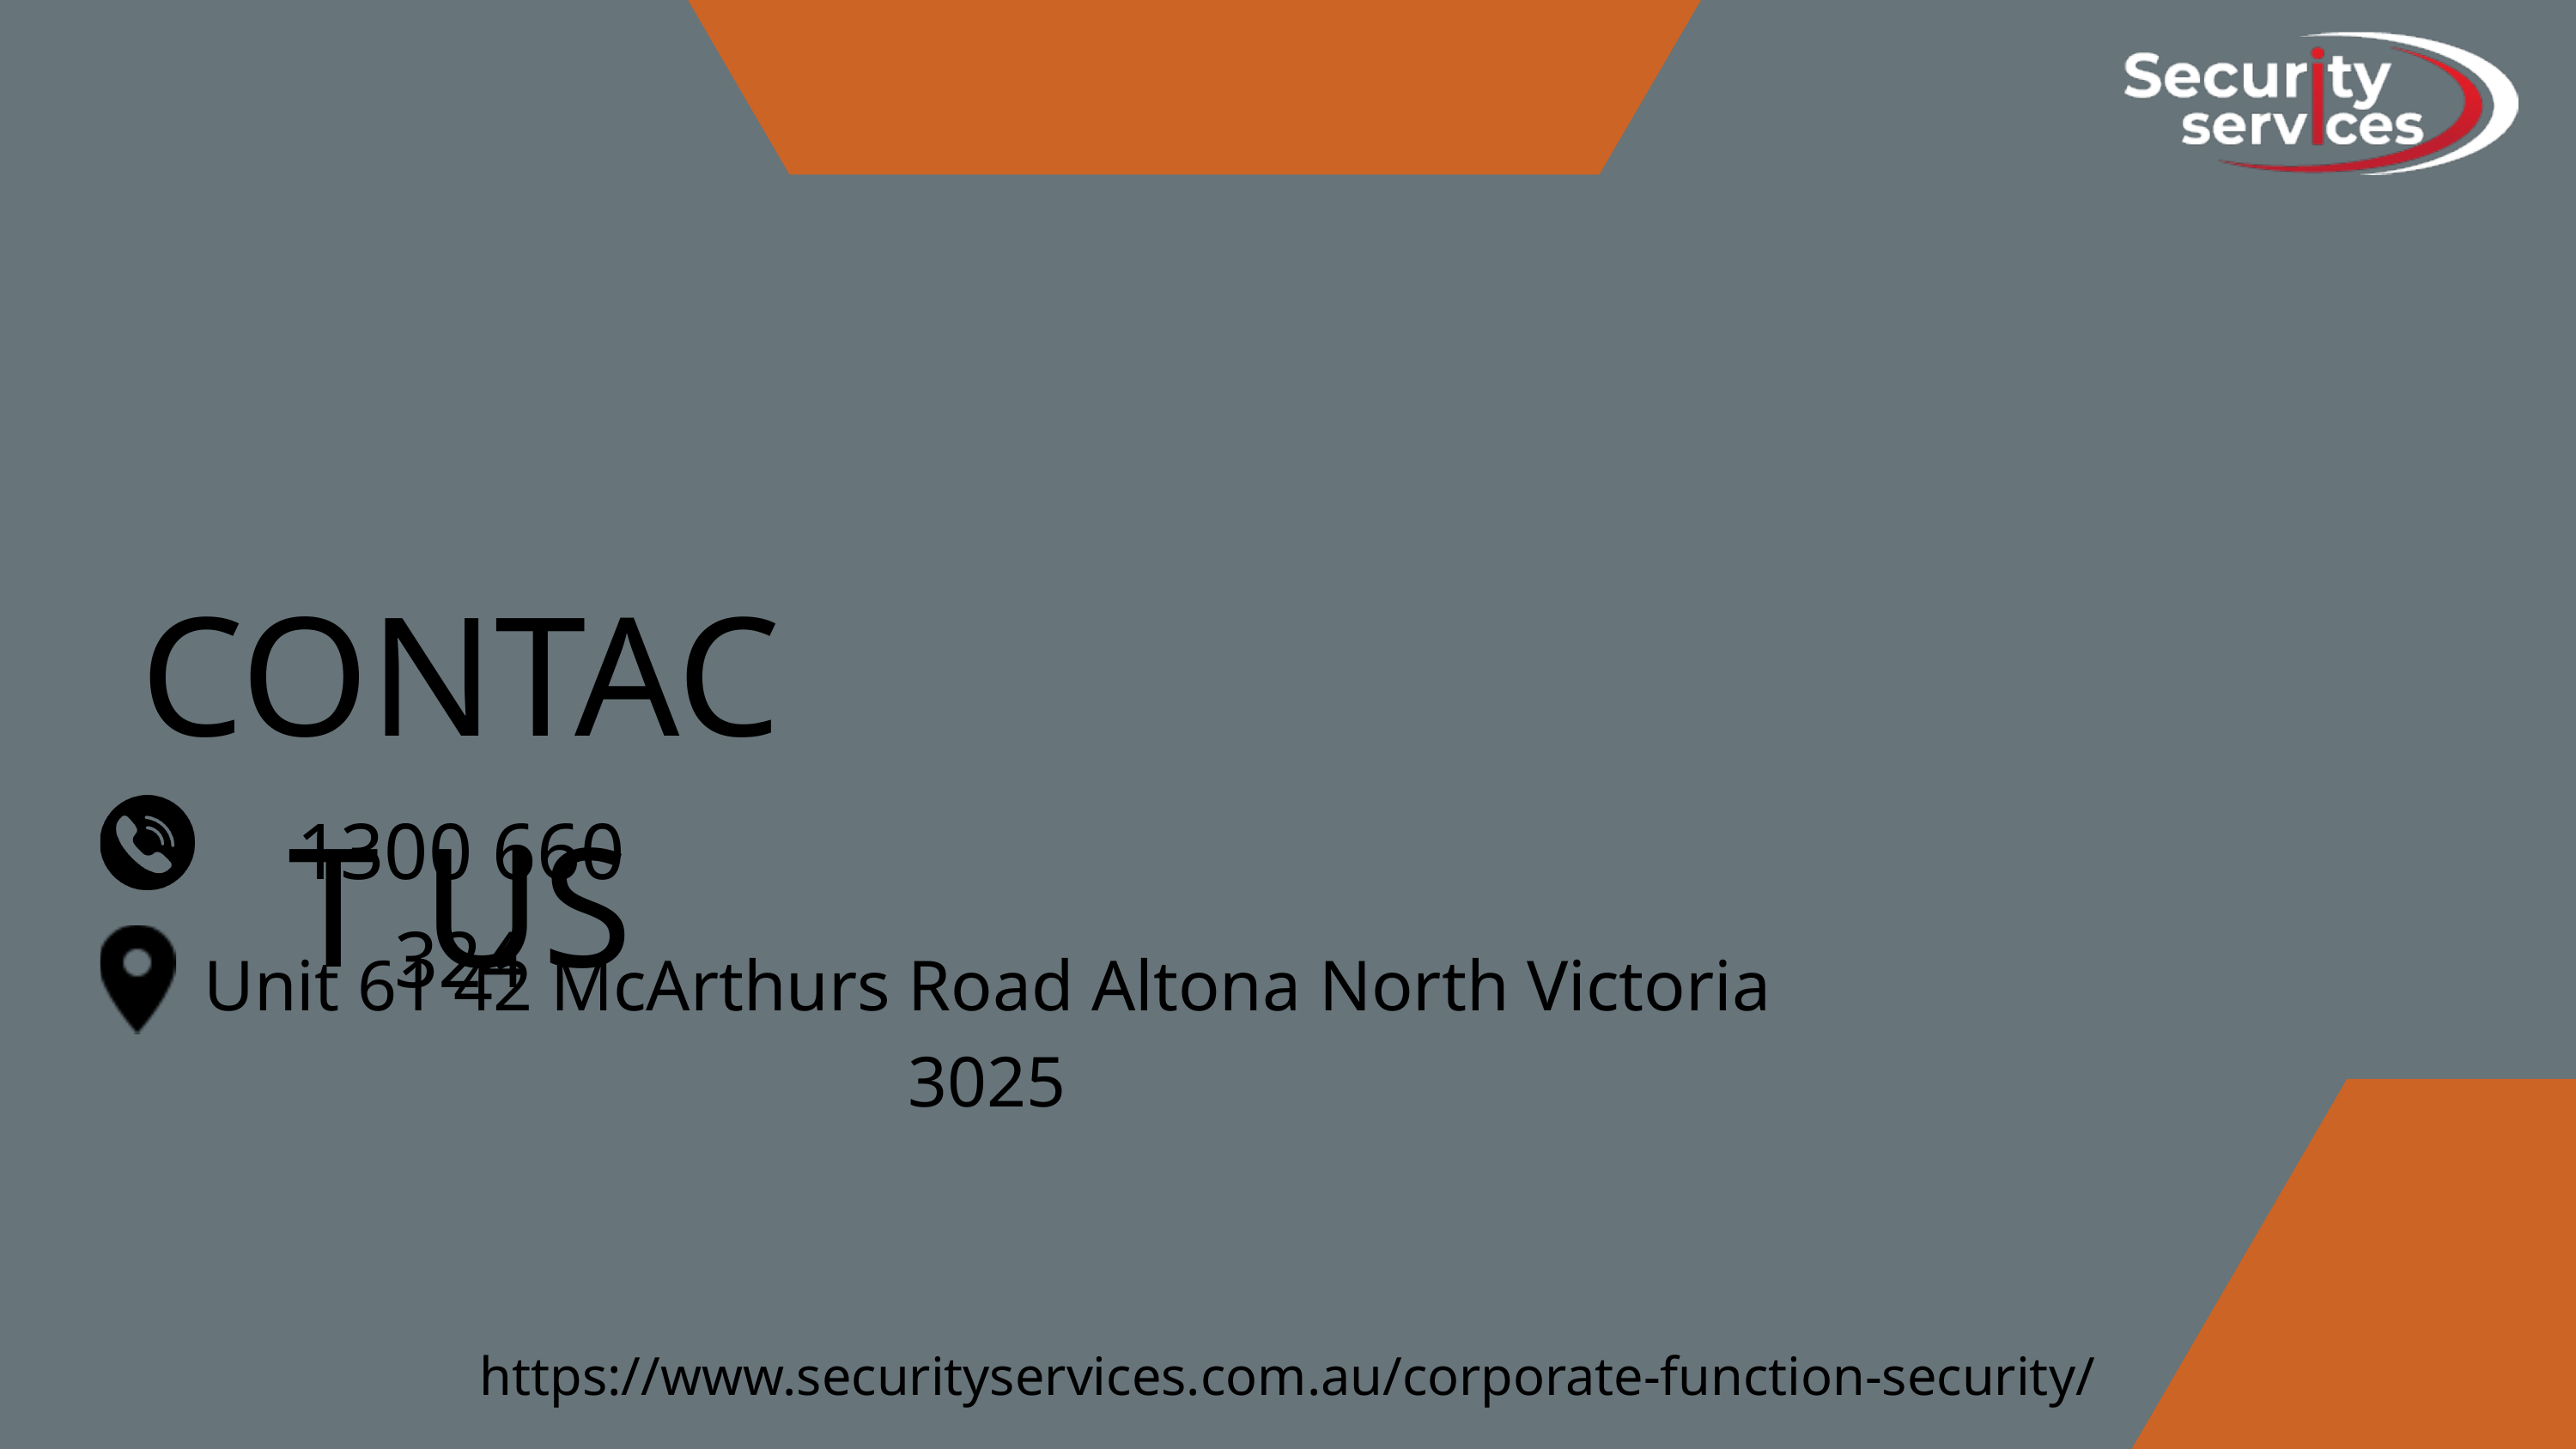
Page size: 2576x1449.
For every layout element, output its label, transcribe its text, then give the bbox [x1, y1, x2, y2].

text_box 1300 660 324 [258, 787, 663, 927]
text_box [100, 1000, 176, 1034]
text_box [2092, 1078, 2576, 1449]
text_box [384, 0, 2005, 175]
text_box CONTACT US [100, 538, 821, 1000]
text_box [2123, 31, 2518, 175]
text_box Unit 61 42 McArthurs Road Altona North Victoria 3025 [176, 927, 1799, 1121]
text_box https://www.securityservices.com.au/corporate-function-security/ [420, 1331, 2087, 1406]
